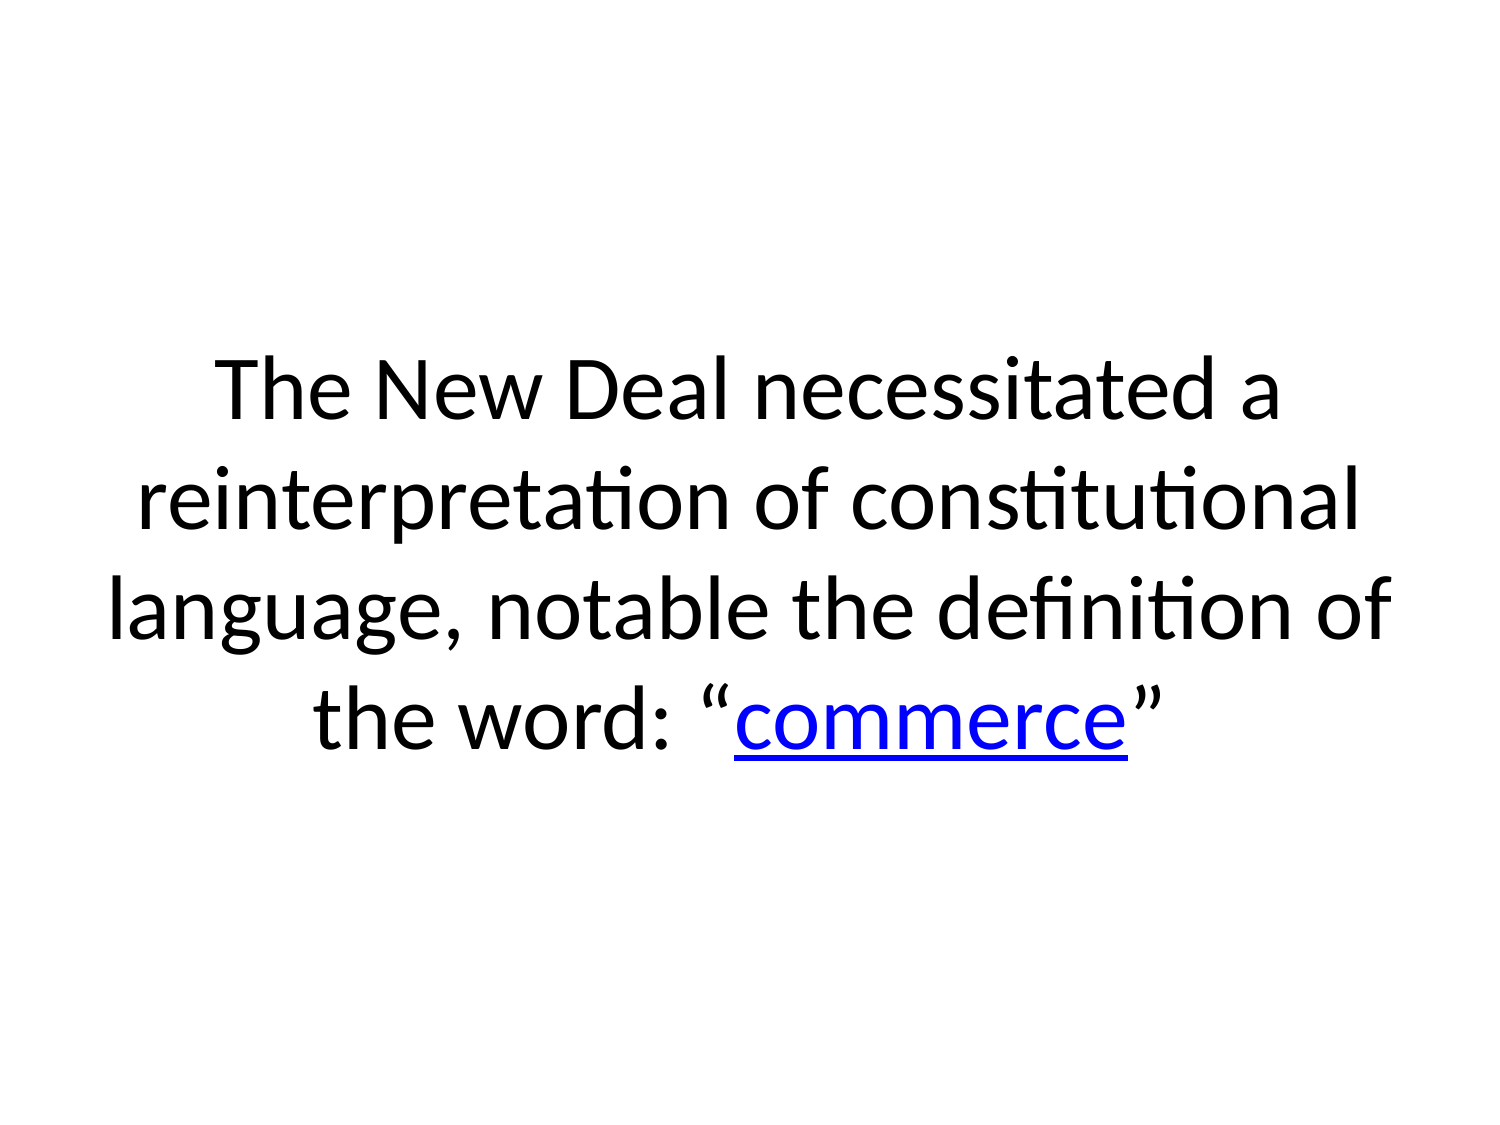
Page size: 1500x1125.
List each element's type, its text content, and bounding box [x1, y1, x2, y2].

title The New Deal necessitated a reinterpretation of constitutional language, notable the definition of the word: “commerce” [74, 44, 1426, 1051]
